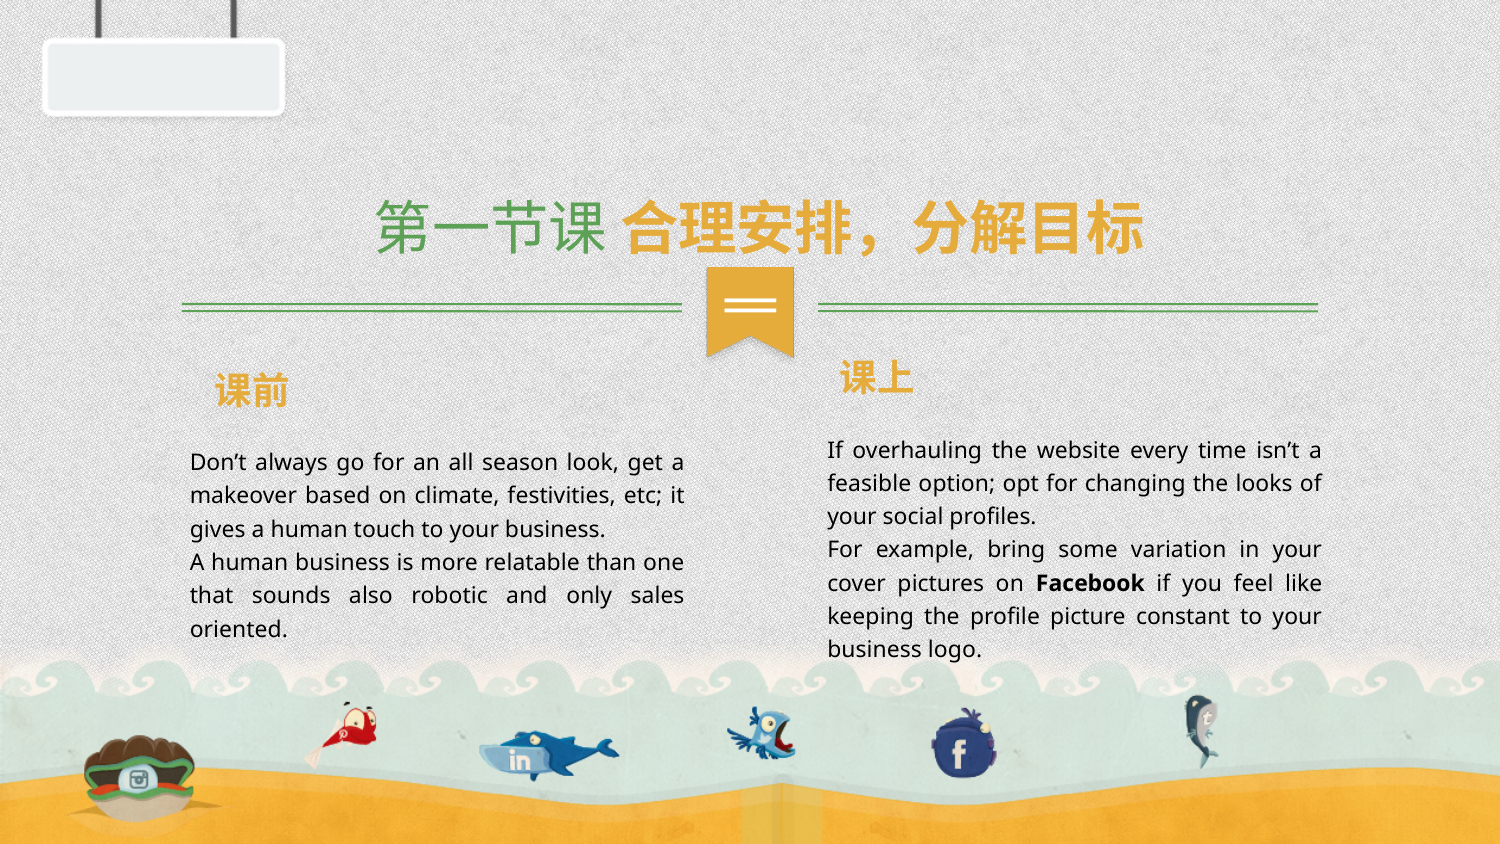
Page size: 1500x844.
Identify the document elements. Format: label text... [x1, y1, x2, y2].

text_box 第一节课 合理安排，分解目标 [359, 184, 1313, 266]
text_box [181, 267, 1319, 369]
text_box 课上 [825, 377, 930, 407]
picture [0, 0, 1500, 844]
text_box If overhauling the website every time isn’t a feasible option; opt for changing the looks of your social profiles. For example, bring some variation in your cover pictures on Facebook if you feel like keeping the profile picture constant to your business logo. [812, 421, 1338, 670]
text_box Don’t always go for an all season look, get a makeover based on climate, festivities, etc; it gives a human touch to your business. A human business is more relatable than one that sounds also robotic and only sales oriented. [174, 434, 700, 649]
text_box 课前 [200, 377, 305, 419]
